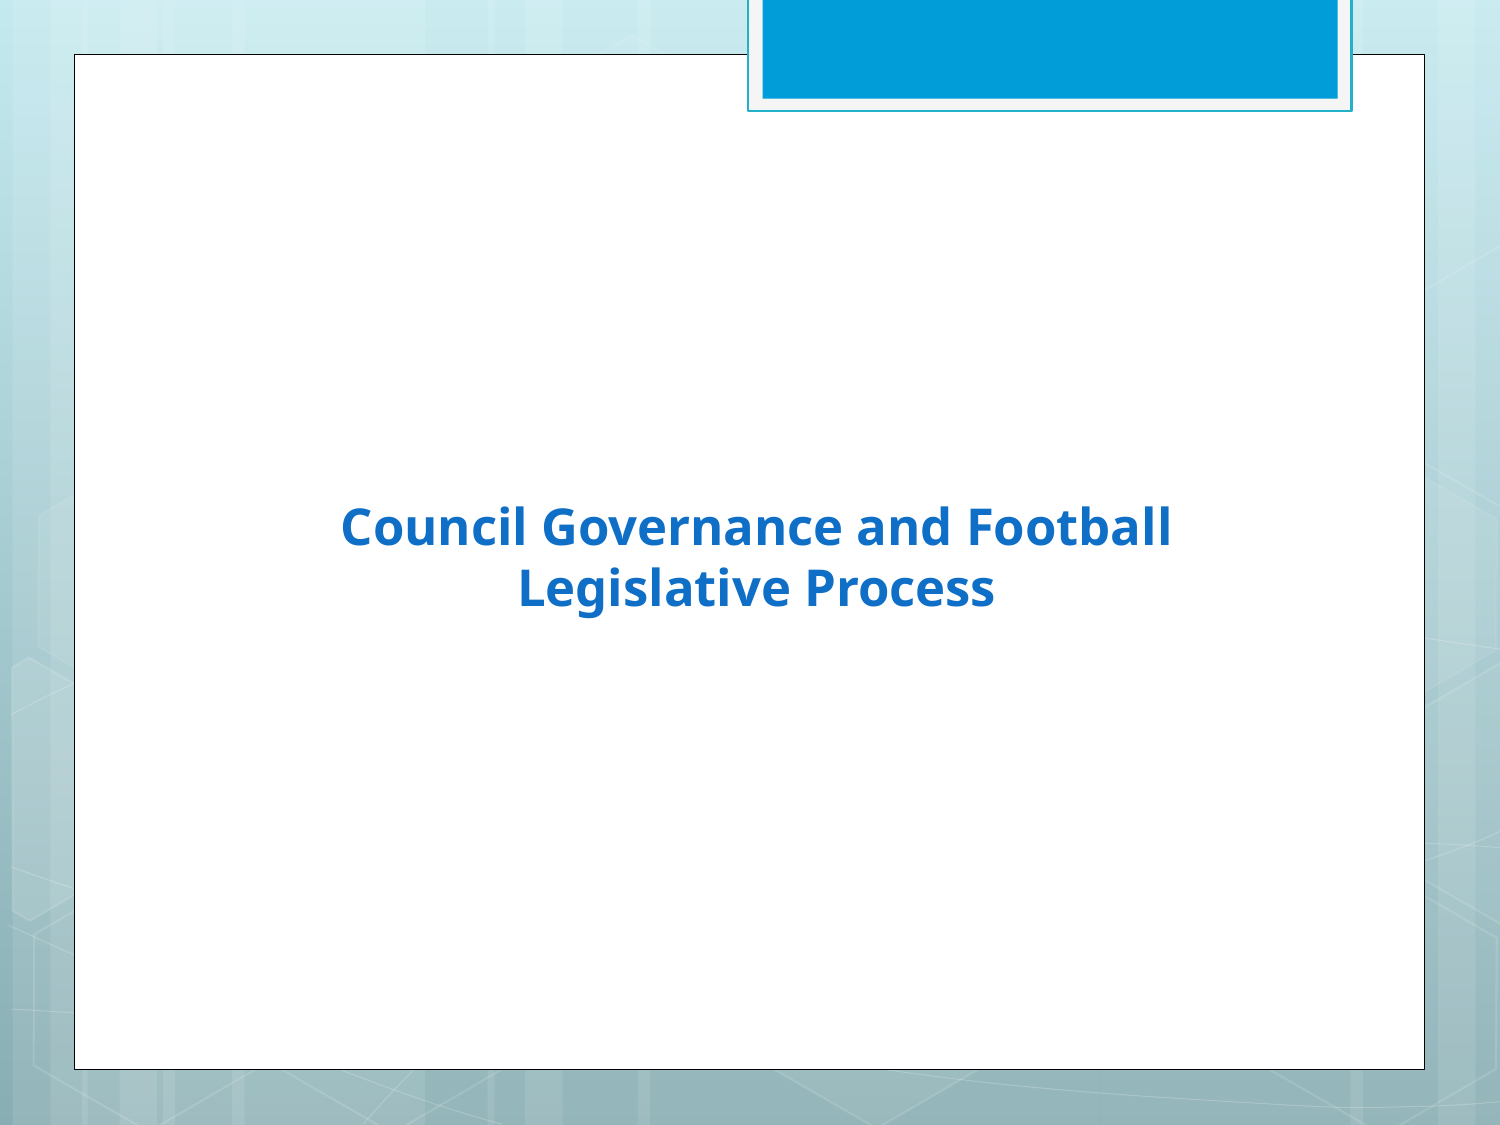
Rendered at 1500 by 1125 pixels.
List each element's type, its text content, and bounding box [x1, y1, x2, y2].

title Council Governance and Football Legislative Process [212, 299, 1302, 625]
